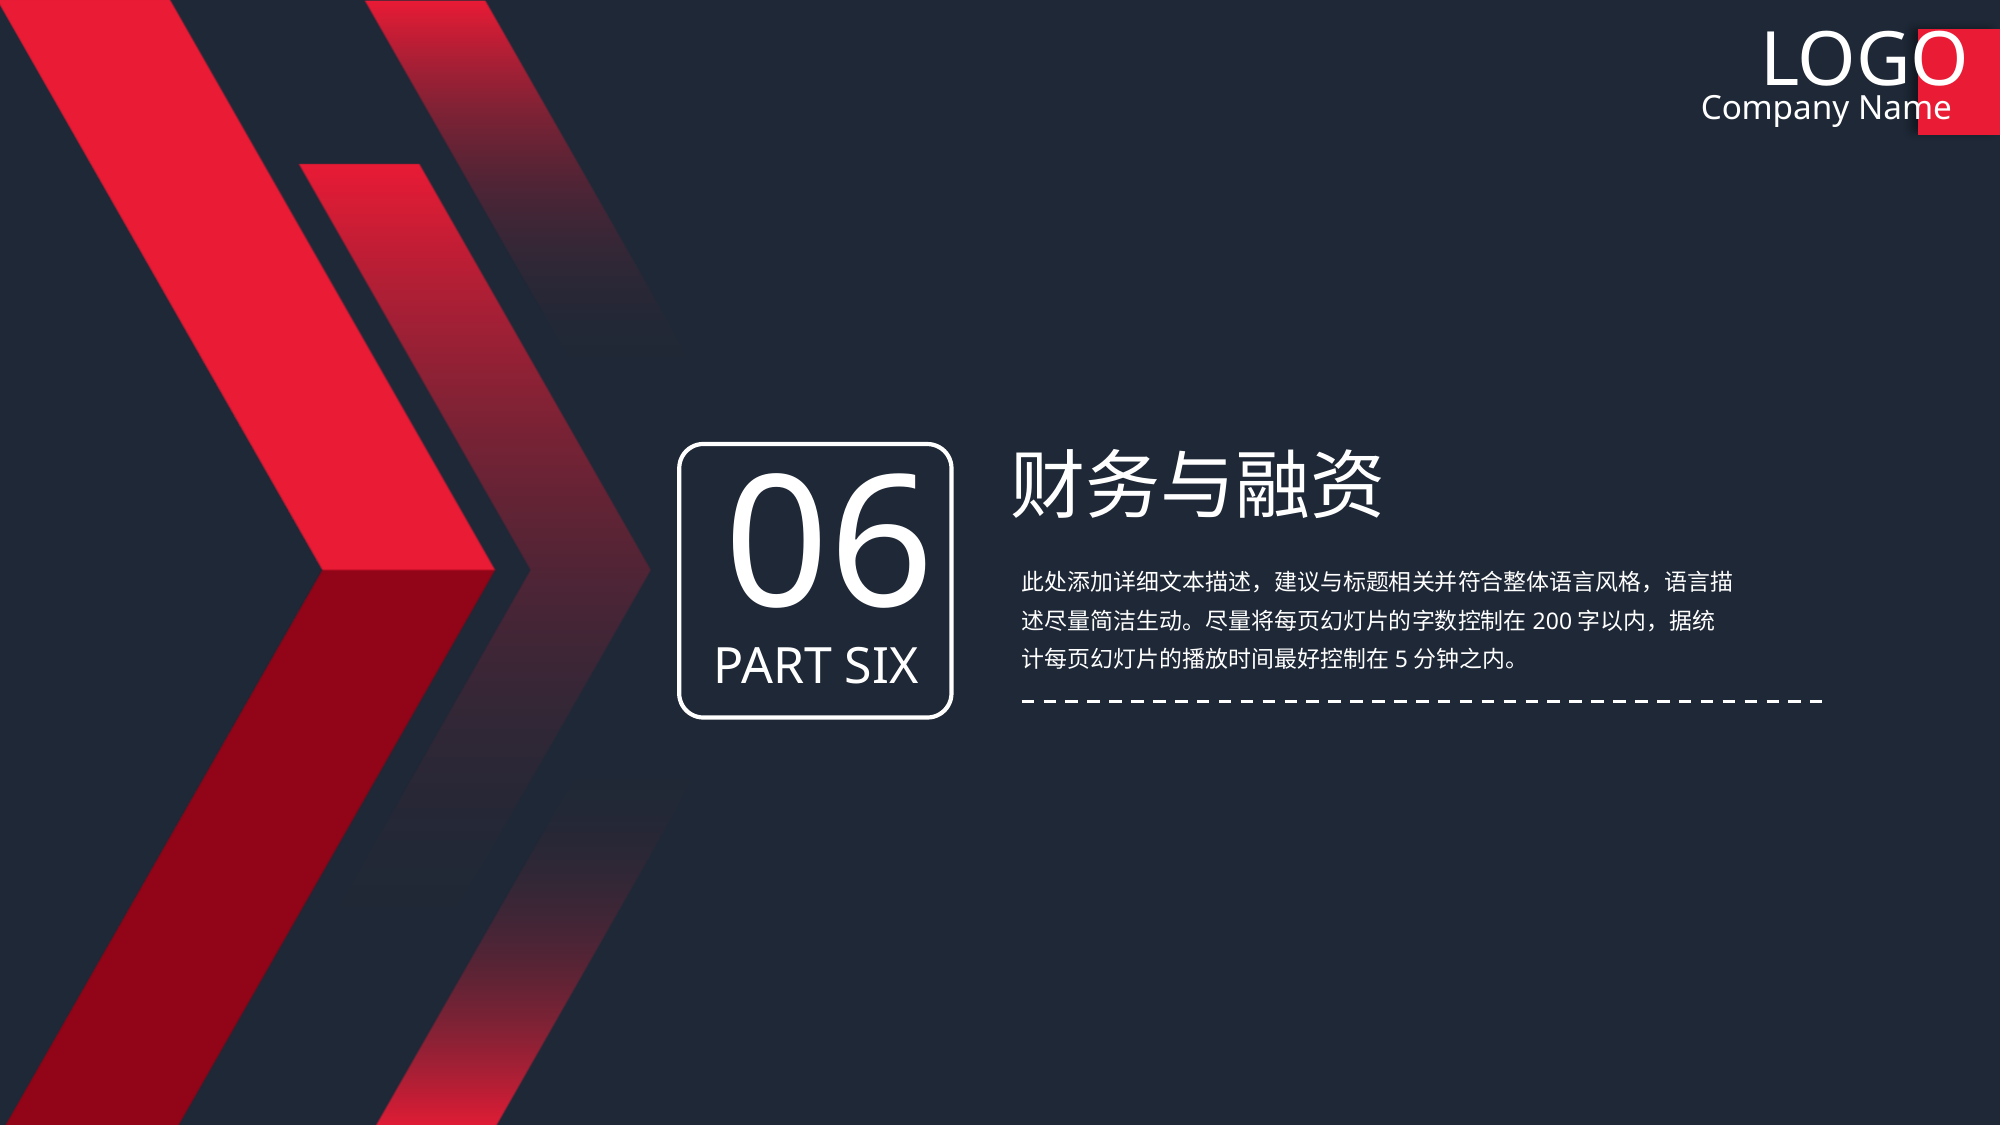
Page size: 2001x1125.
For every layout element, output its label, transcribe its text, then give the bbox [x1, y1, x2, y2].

text_box LOGO [1745, 3, 1984, 108]
text_box 此处添加详细文本描述，建议与标题相关并符合整体语言风格，语言描述尽量简洁生动。尽量将每页幻灯片的字数控制在200字以内，据统计每页幻灯片的播放时间最好控制在5分钟之内。 [1006, 549, 1752, 680]
text_box Company Name [1666, 74, 1968, 139]
text_box 财务与融资 [996, 430, 1401, 536]
text_box [704, 442, 709, 625]
text_box [704, 0, 2000, 1125]
text_box [704, 455, 953, 719]
text_box 06 [709, 416, 949, 651]
text_box [1968, 28, 2000, 136]
text_box PART SIX [704, 625, 934, 701]
picture [0, 0, 704, 1125]
